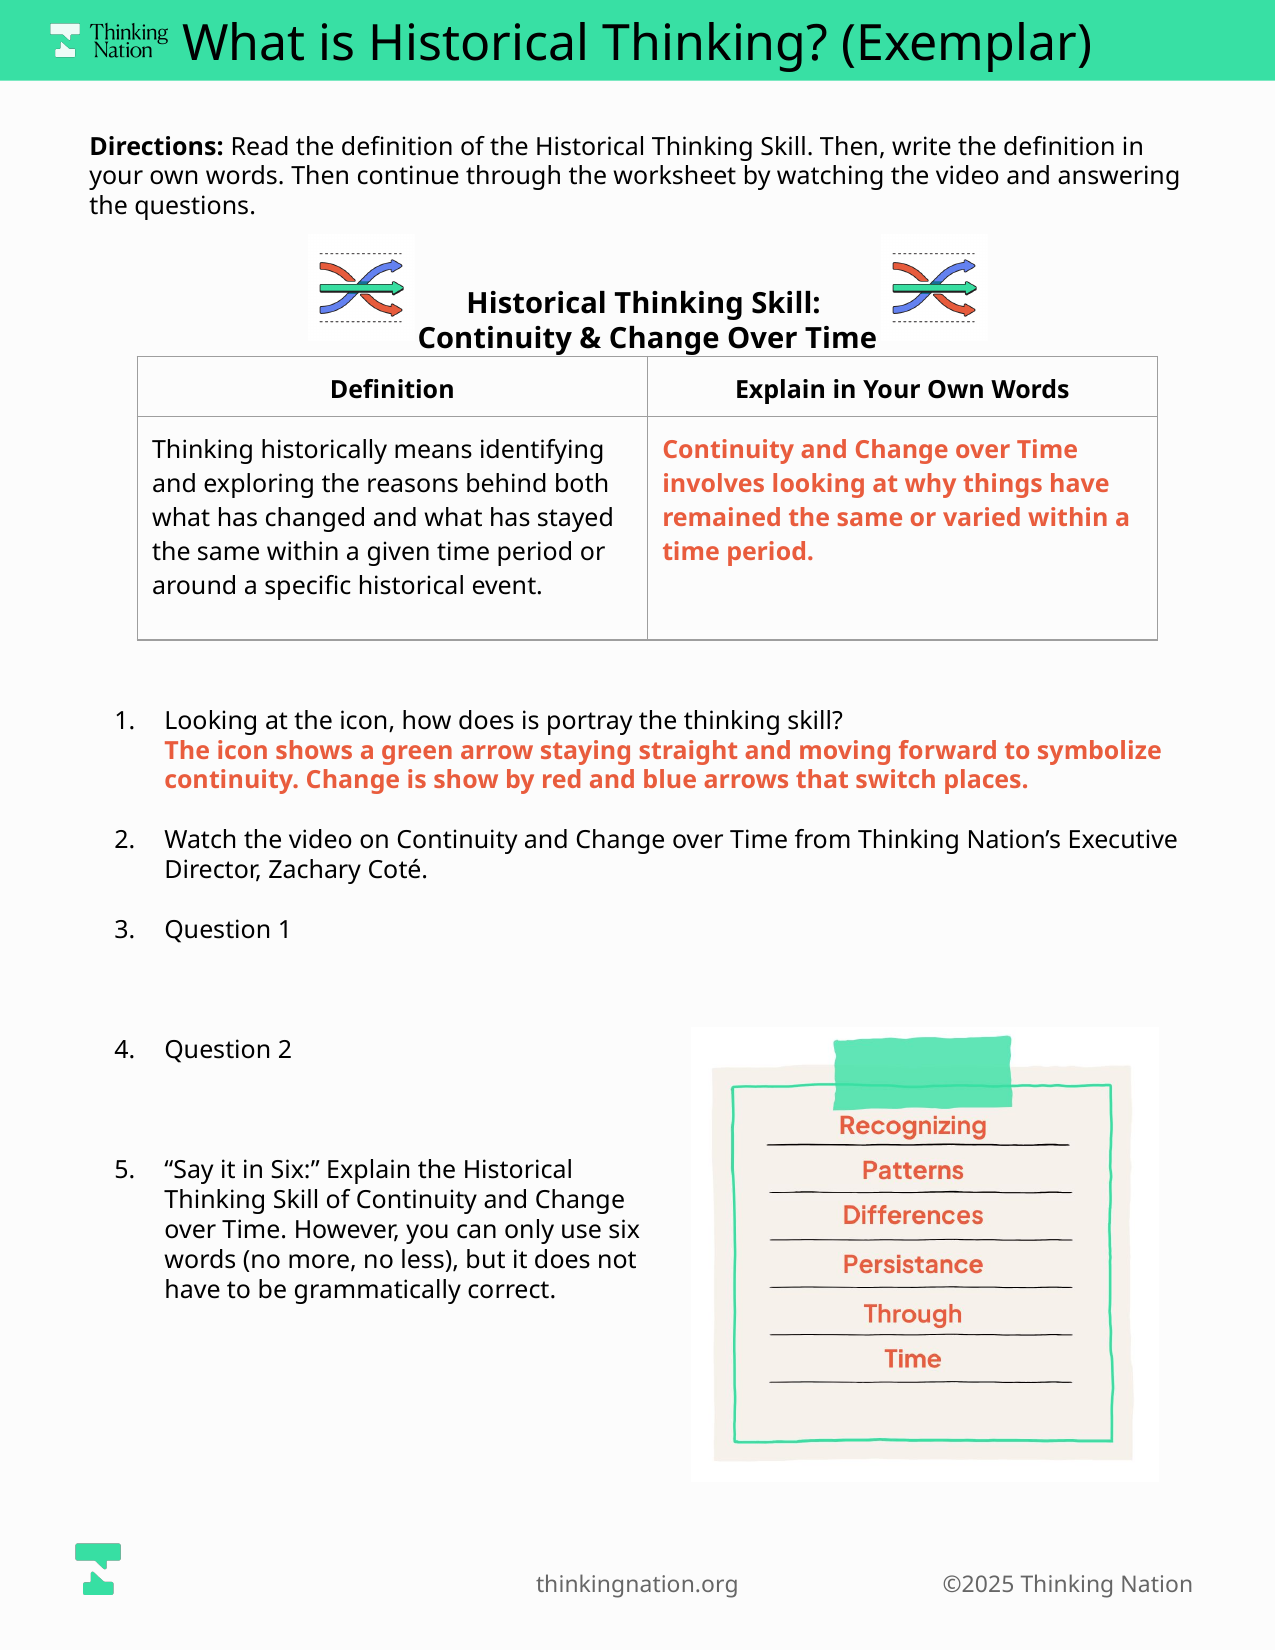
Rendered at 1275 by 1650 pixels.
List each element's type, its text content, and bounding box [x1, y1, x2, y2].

text_box [456, 1534, 1275, 1613]
picture [308, 234, 415, 341]
text_box Directions: Read the definition of the Historical Thinking Skill. Then, write the definition in your own words. Then continue through the worksheet by watching the video and answering the questions. Historical Thinking Skill: Continuity & Change Over Time Looking at the icon, how does is portray the thinking skill? The icon shows a green arrow staying straight and moving forward to symbolize continuity. Change is show by red and blue arrows that switch places. Watch the video on Continuity and Change over Time from Thinking Nation’s Executive Director, Zachary Coté. Question 1 Question 2 “Say it in Six:” Explain the Historical Thinking Skill of Continuity and Change over Time. However, you can only use six words (no more, no less), but it does not have to be grammatically correct. [74, 114, 1221, 1383]
table_header Definition [138, 357, 647, 416]
table_header Explain in Your Own Words [648, 357, 1157, 416]
picture [62, 1533, 134, 1605]
picture [690, 1027, 1159, 1482]
text_box What is Historical Thinking? (Exemplar) [0, 0, 1275, 81]
picture [36, 12, 172, 69]
table_cell Continuity and Change over Time involves looking at why things have remained the same or varied within a time period. [648, 417, 1157, 639]
picture [881, 234, 988, 341]
table_cell Thinking historically means identifying and exploring the reasons behind both what has changed and what has stayed the same within a given time period or around a specific historical event. [138, 417, 647, 639]
